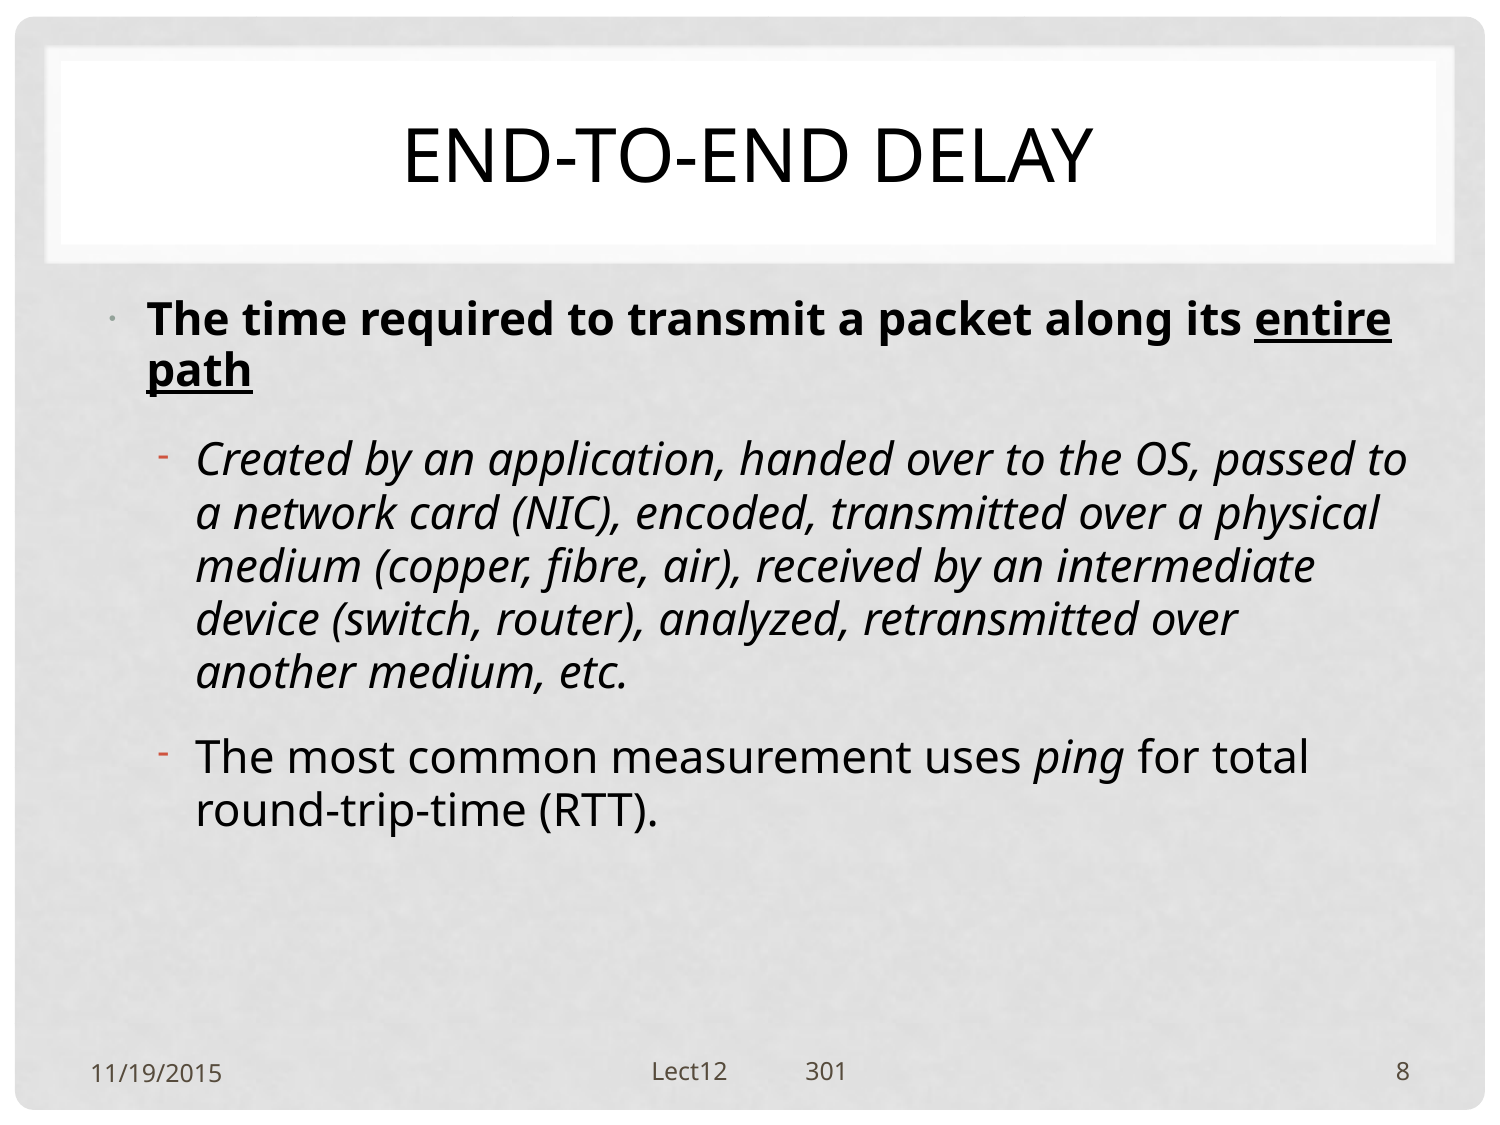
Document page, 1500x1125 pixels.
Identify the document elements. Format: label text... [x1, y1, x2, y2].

title End-to-end Delay [69, 66, 1425, 238]
list The time required to transmit a packet along its entire path Created by an application, handed over to the OS, passed to a network card (NIC), encoded, transmitted over a physical medium (copper, fibre, air), received by an intermediate device (switch, router), analyzed, retransmitted over another medium, etc. The most common measurement uses ping for total round-trip-time (RTT). [75, 287, 1425, 1005]
slide_number 8 [1074, 1042, 1425, 1103]
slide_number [75, 1042, 425, 1103]
footer Lect12 301 [512, 1042, 988, 1103]
